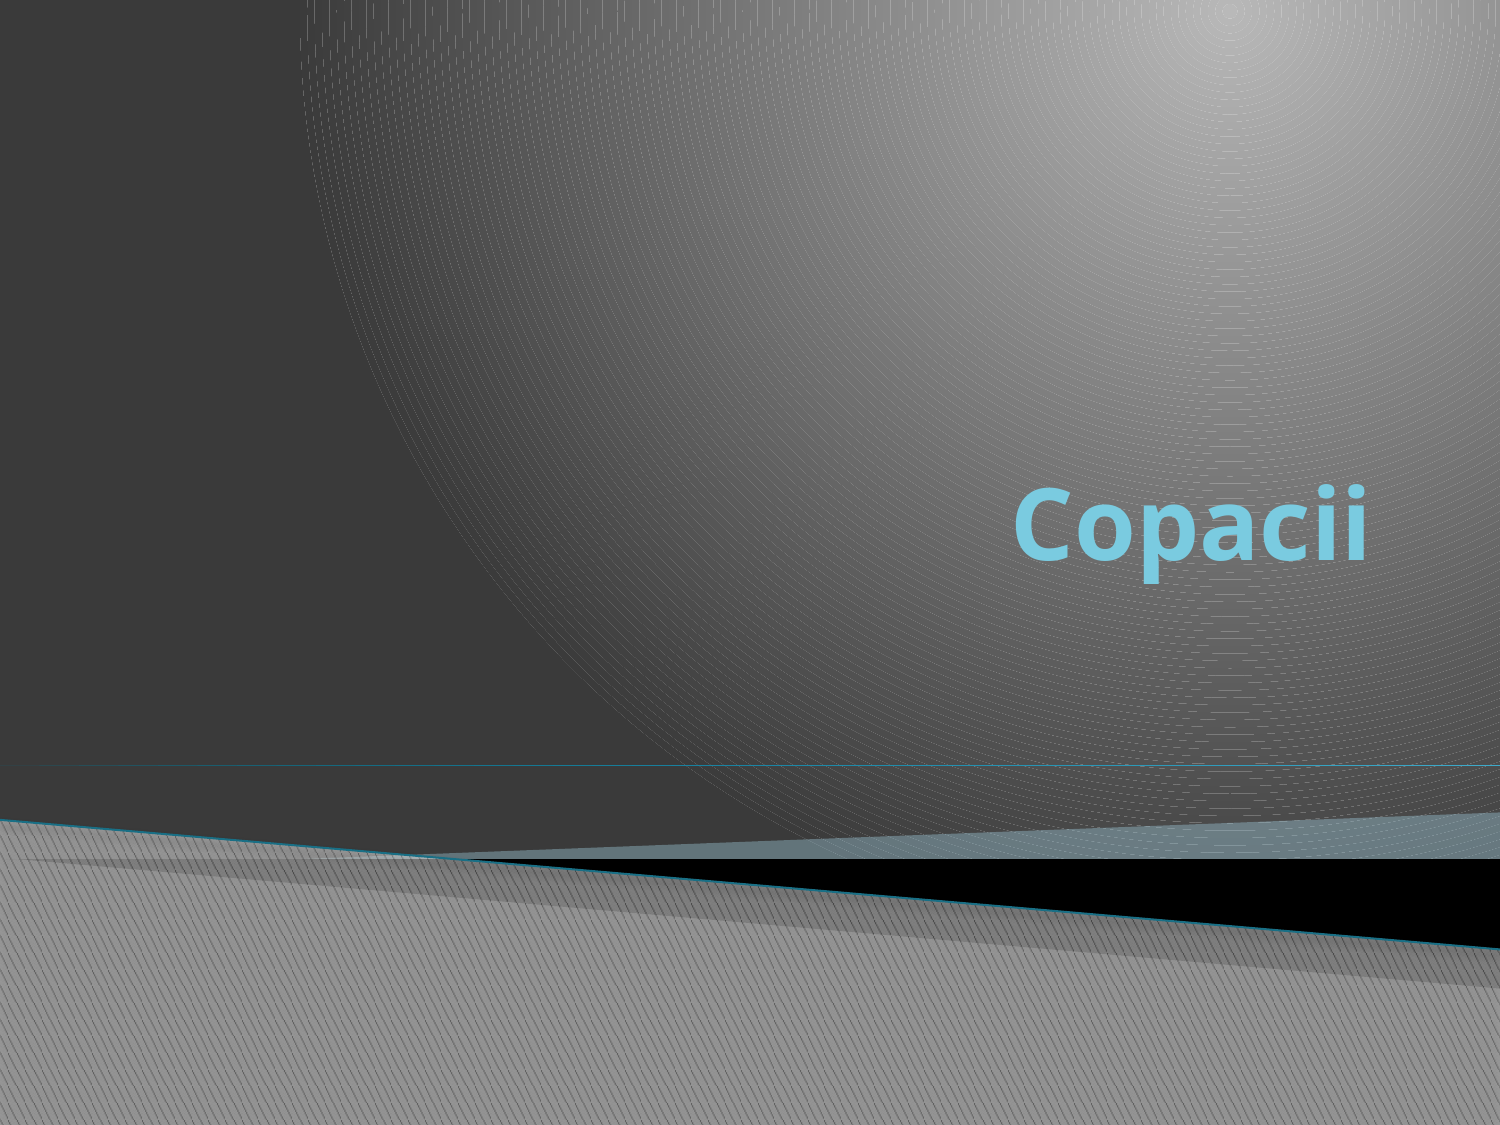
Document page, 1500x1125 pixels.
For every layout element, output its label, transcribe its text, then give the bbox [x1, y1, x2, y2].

picture [5, 859, 1500, 989]
title Copacii [112, 287, 1388, 588]
